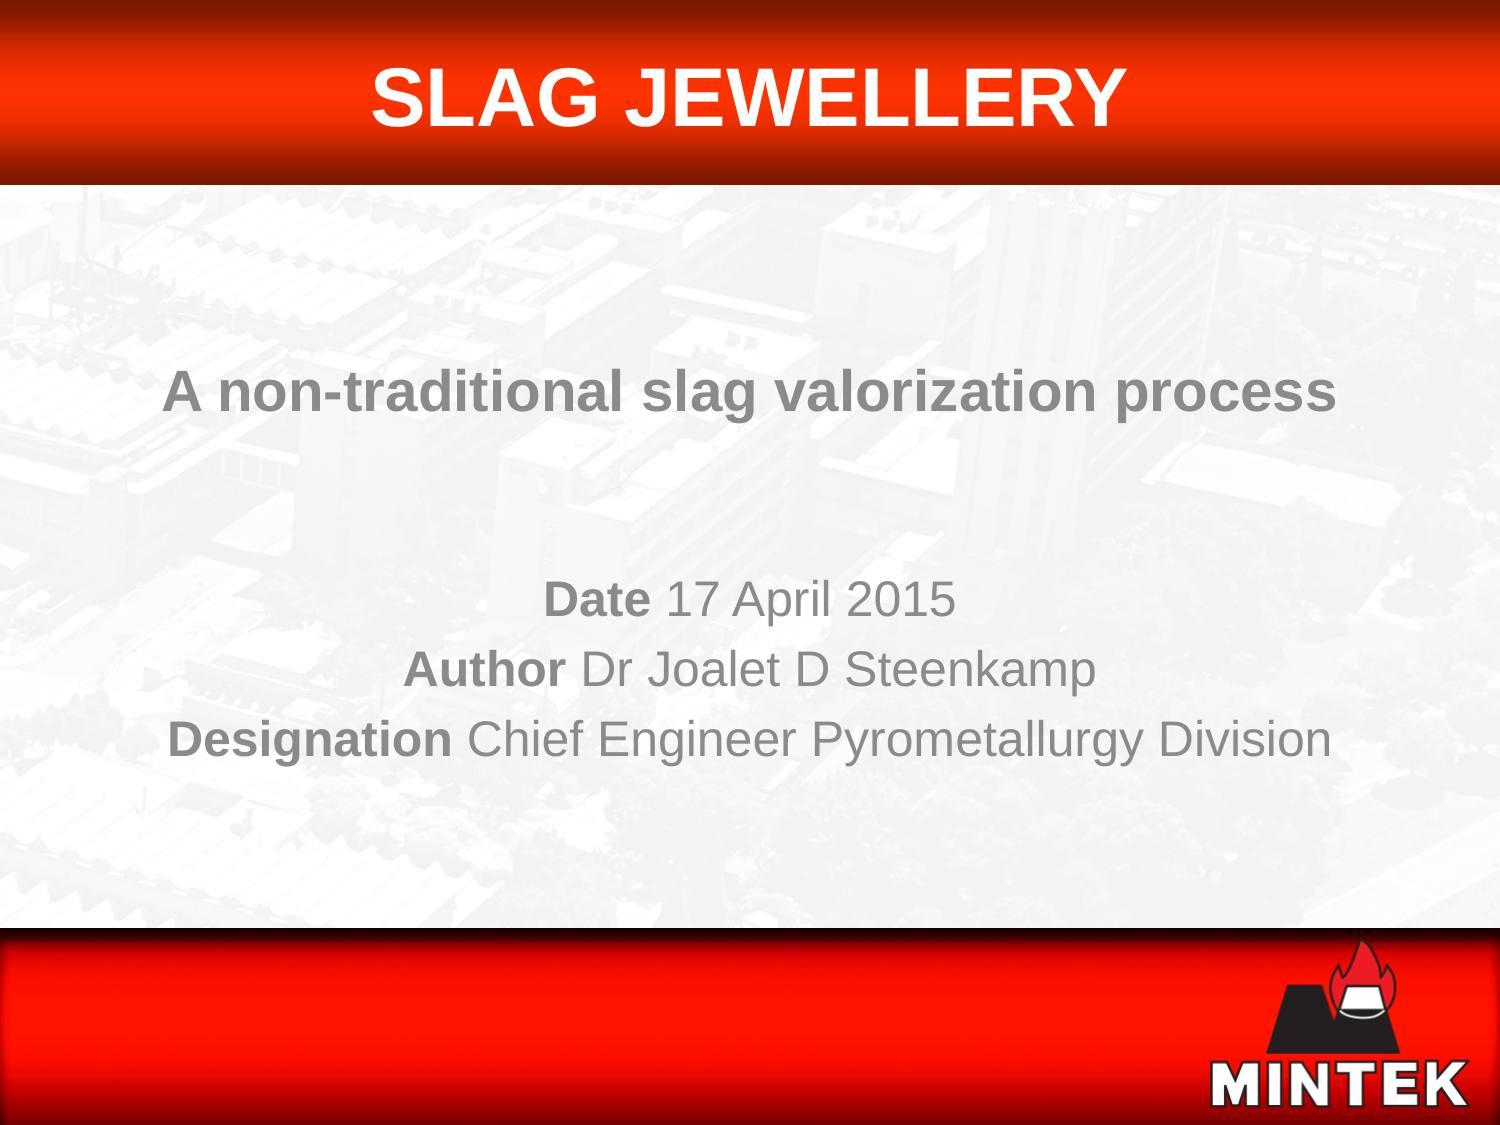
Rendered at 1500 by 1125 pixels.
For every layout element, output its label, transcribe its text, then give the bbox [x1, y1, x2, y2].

subtitle Date 17 April 2015 Author Dr Joalet D Steenkamp Designation Chief Engineer Pyrometallurgy Division [129, 558, 1371, 846]
picture [0, 0, 1500, 1125]
title SLAG JEWELLERY [112, 0, 1388, 197]
text_box A non-traditional slag valorization process [41, 285, 1459, 491]
